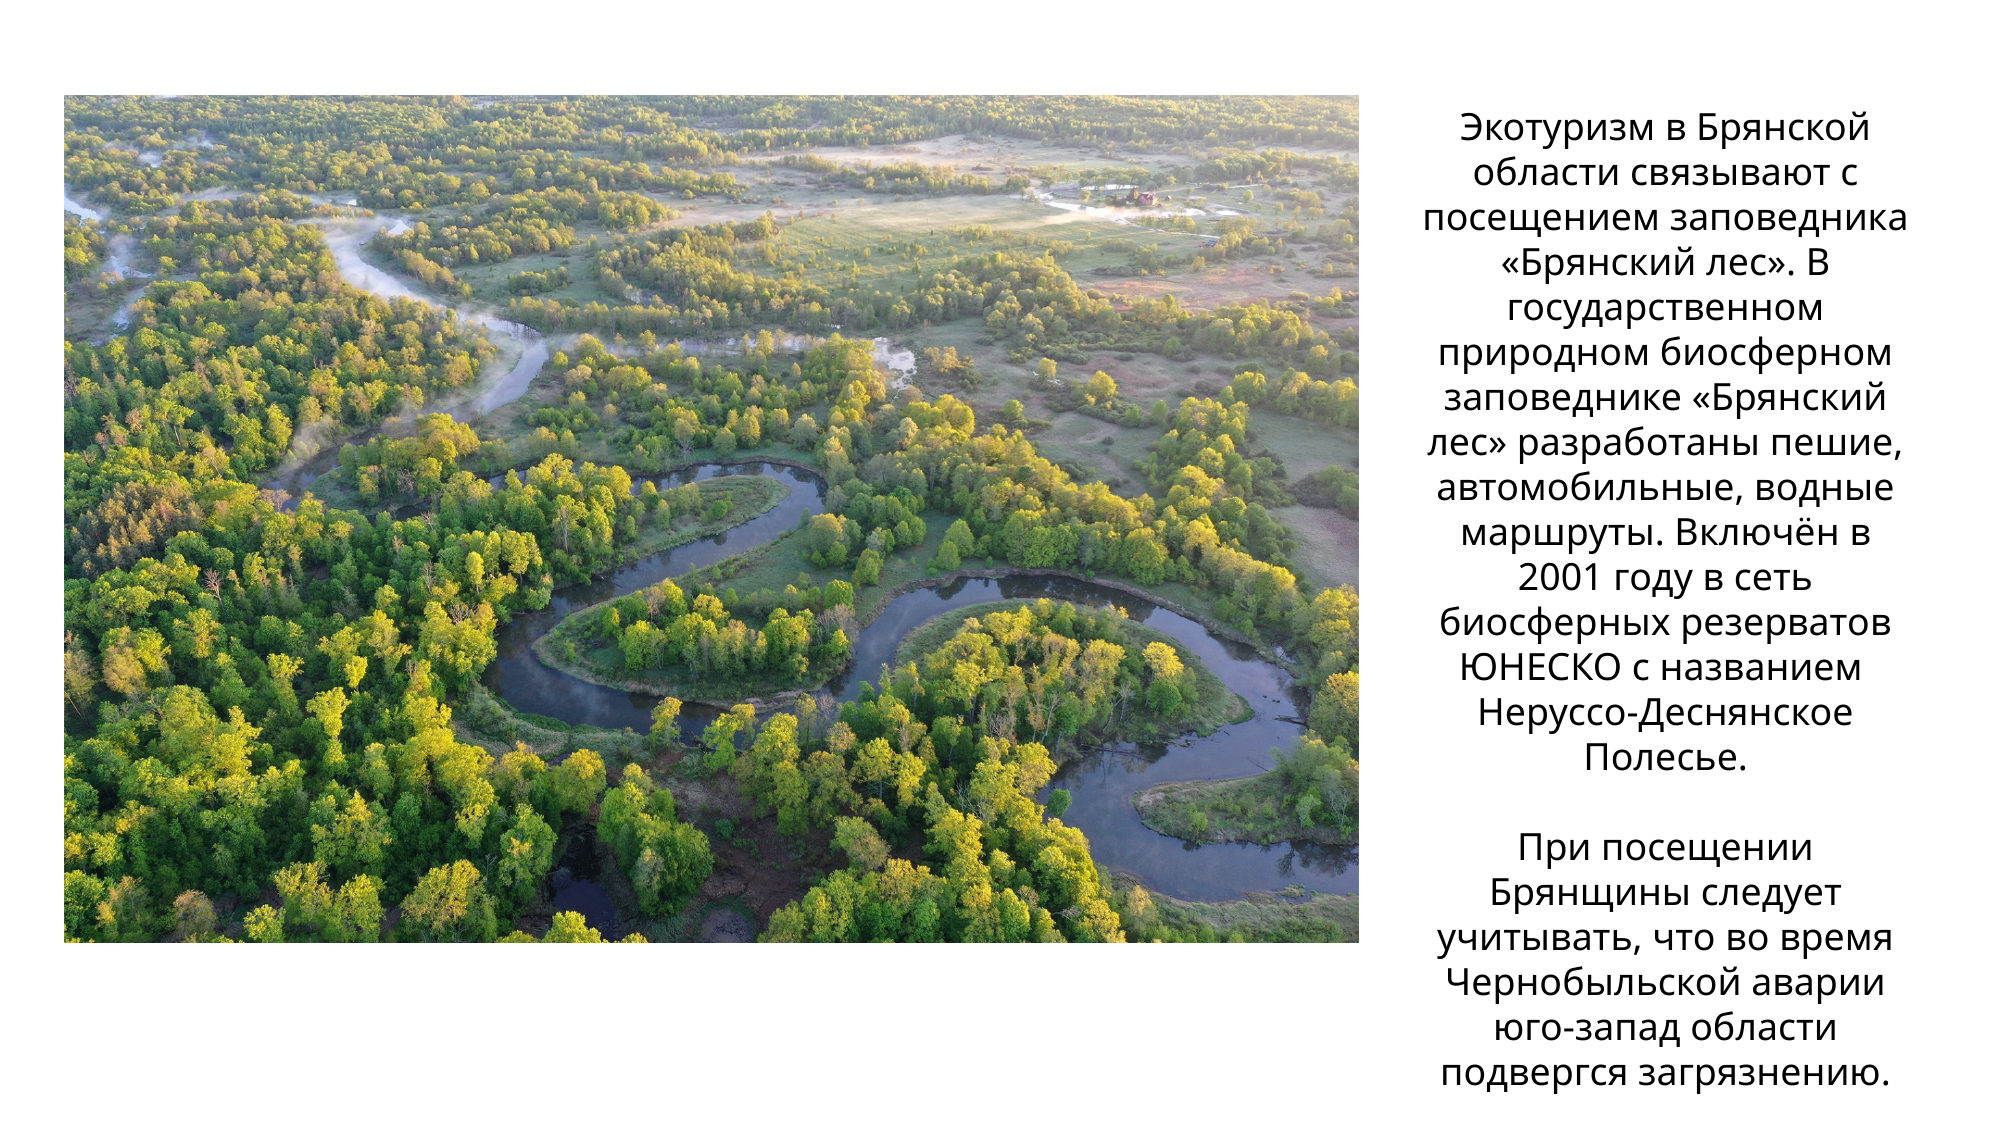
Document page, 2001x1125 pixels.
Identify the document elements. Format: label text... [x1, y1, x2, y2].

picture [64, 94, 1359, 944]
text_box Экотуризм в Брянской области связывают с посещением заповедника «Брянский лес». В государственном природном биосферном заповеднике «Брянский лес» разработаны пешие, автомобильные, водные маршруты. Включён в 2001 году в сеть биосферных резерватов ЮНЕСКО с названием Неруссо-Деснянское Полесье. При посещении Брянщины следует учитывать, что во время Чернобыльской аварии юго-запад области подвергся загрязнению. [1404, 95, 1928, 1100]
